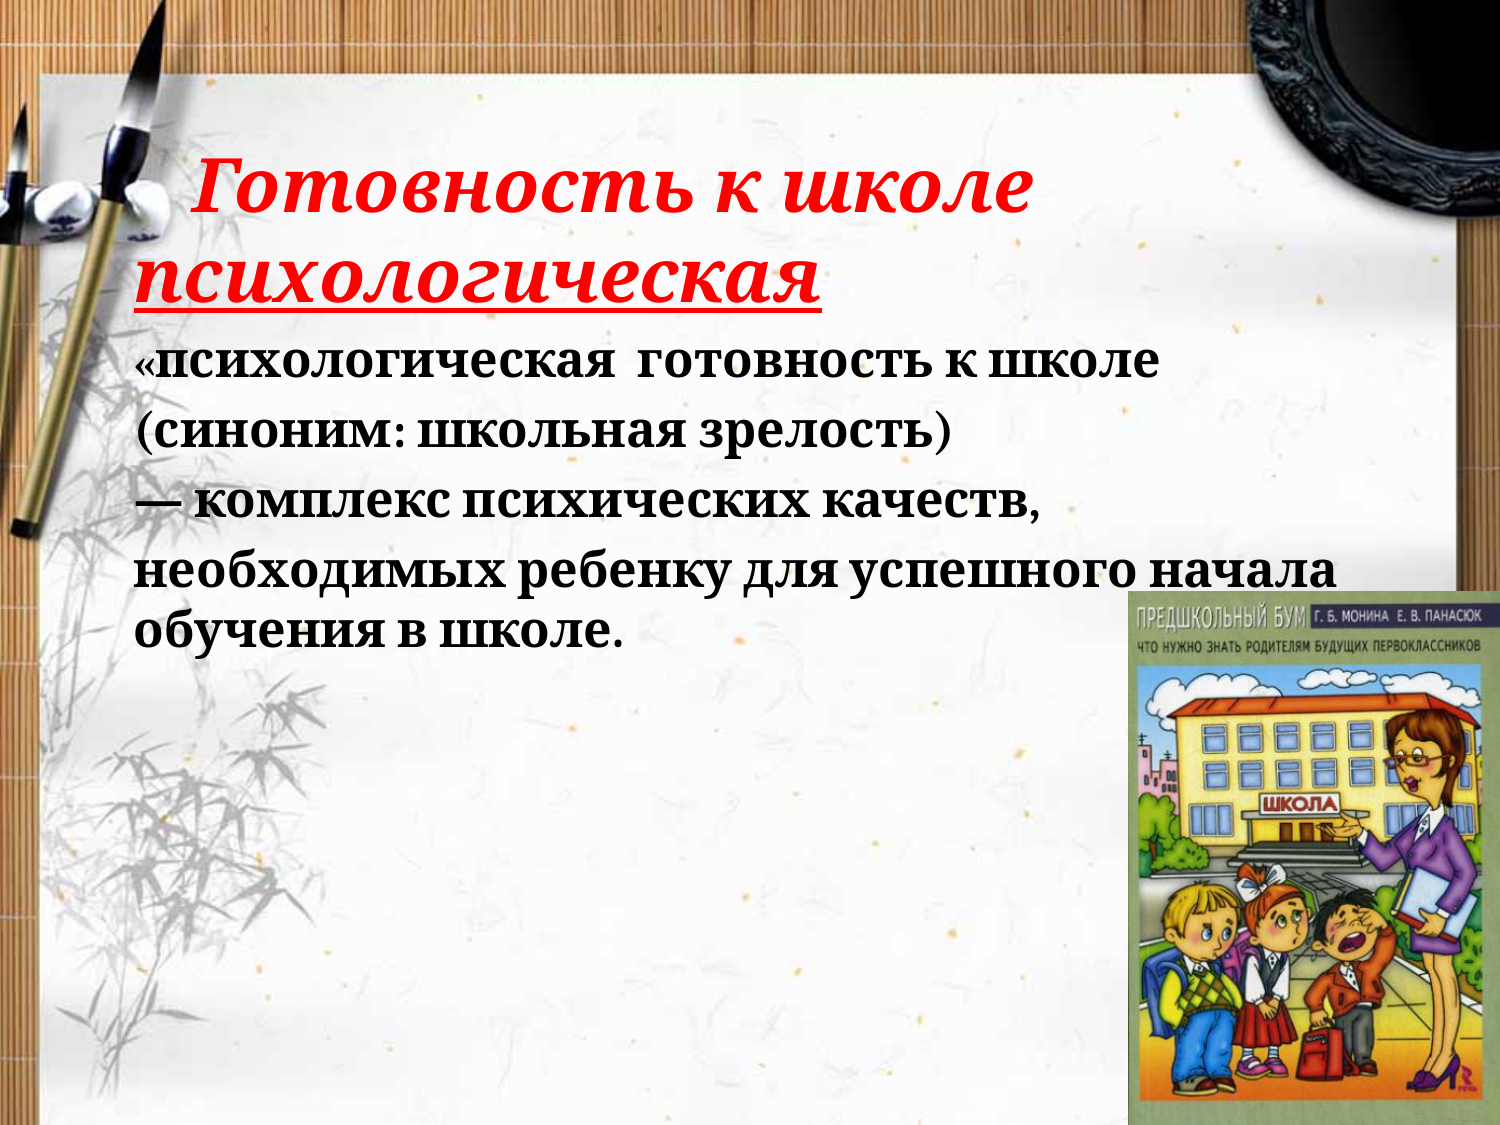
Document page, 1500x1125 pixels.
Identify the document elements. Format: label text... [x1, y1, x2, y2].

picture [0, 0, 1500, 1125]
list Готовность к школе психологическая «психологическая готовность к школе (синоним: школьная зрелость) — комплекс психических качеств, необходимых ребенку для успешного начала обучения в школе. [118, 476, 1394, 724]
